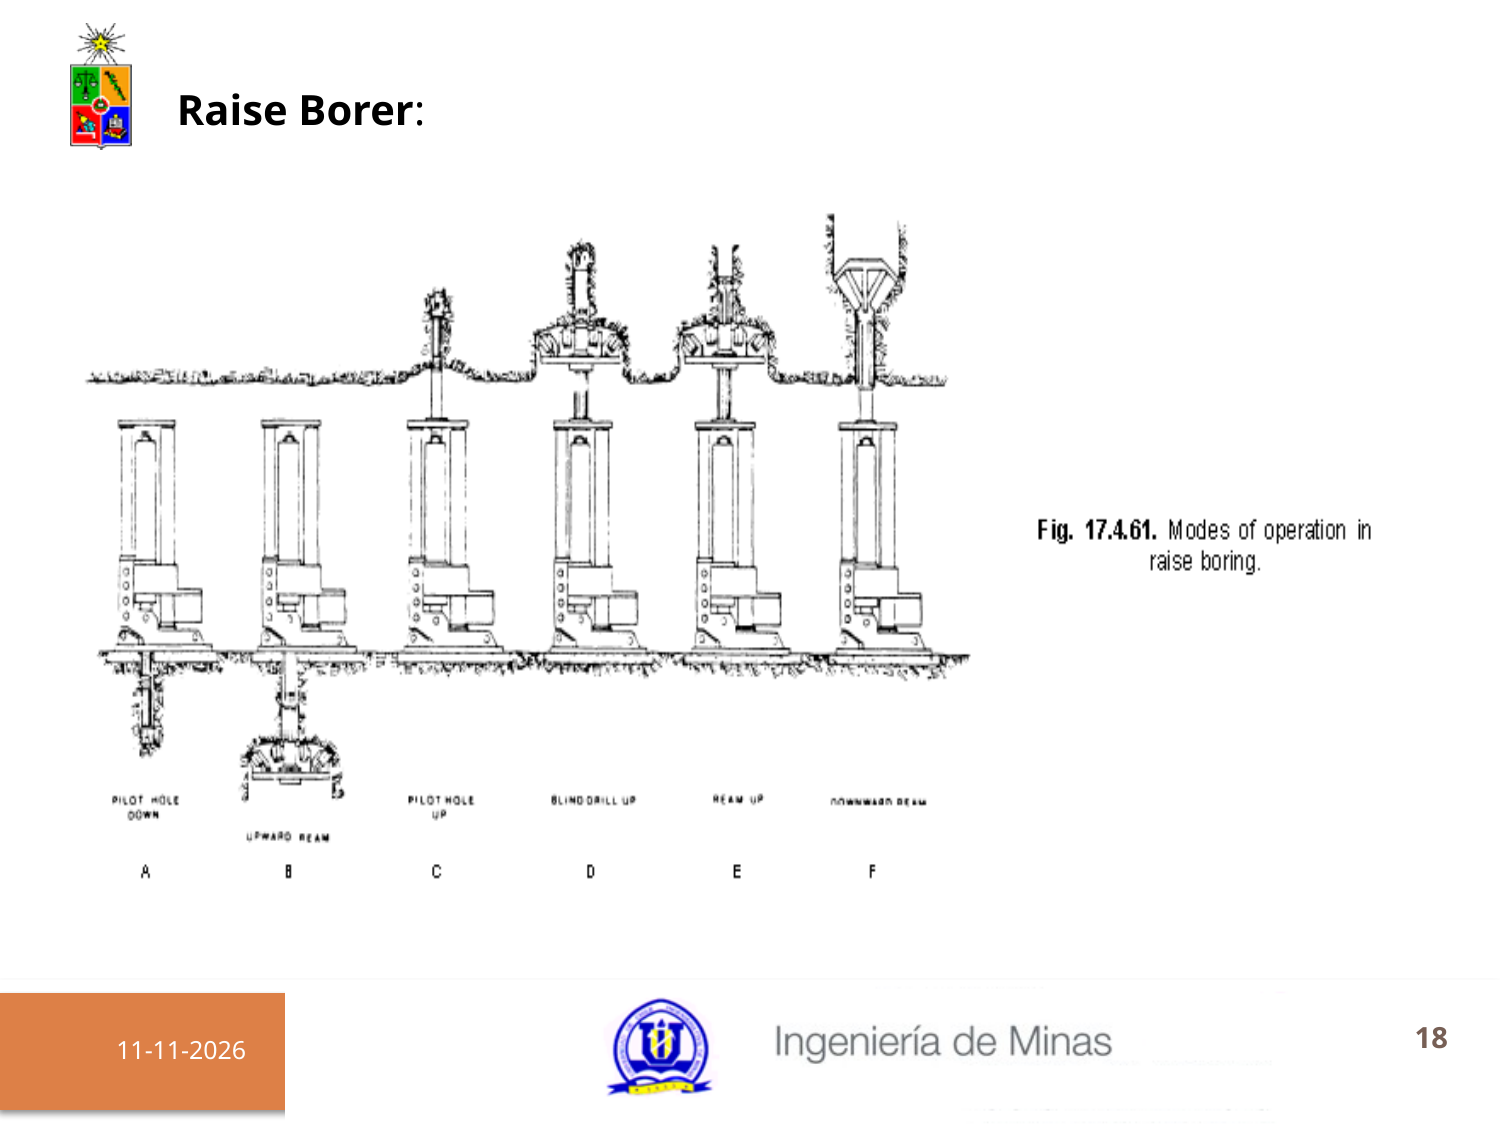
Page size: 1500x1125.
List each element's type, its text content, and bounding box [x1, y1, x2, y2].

picture [69, 23, 132, 151]
text_box Raise Borer: [140, 81, 914, 209]
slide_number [12, 995, 279, 1108]
picture [81, 210, 1411, 915]
picture [285, 980, 1500, 1125]
